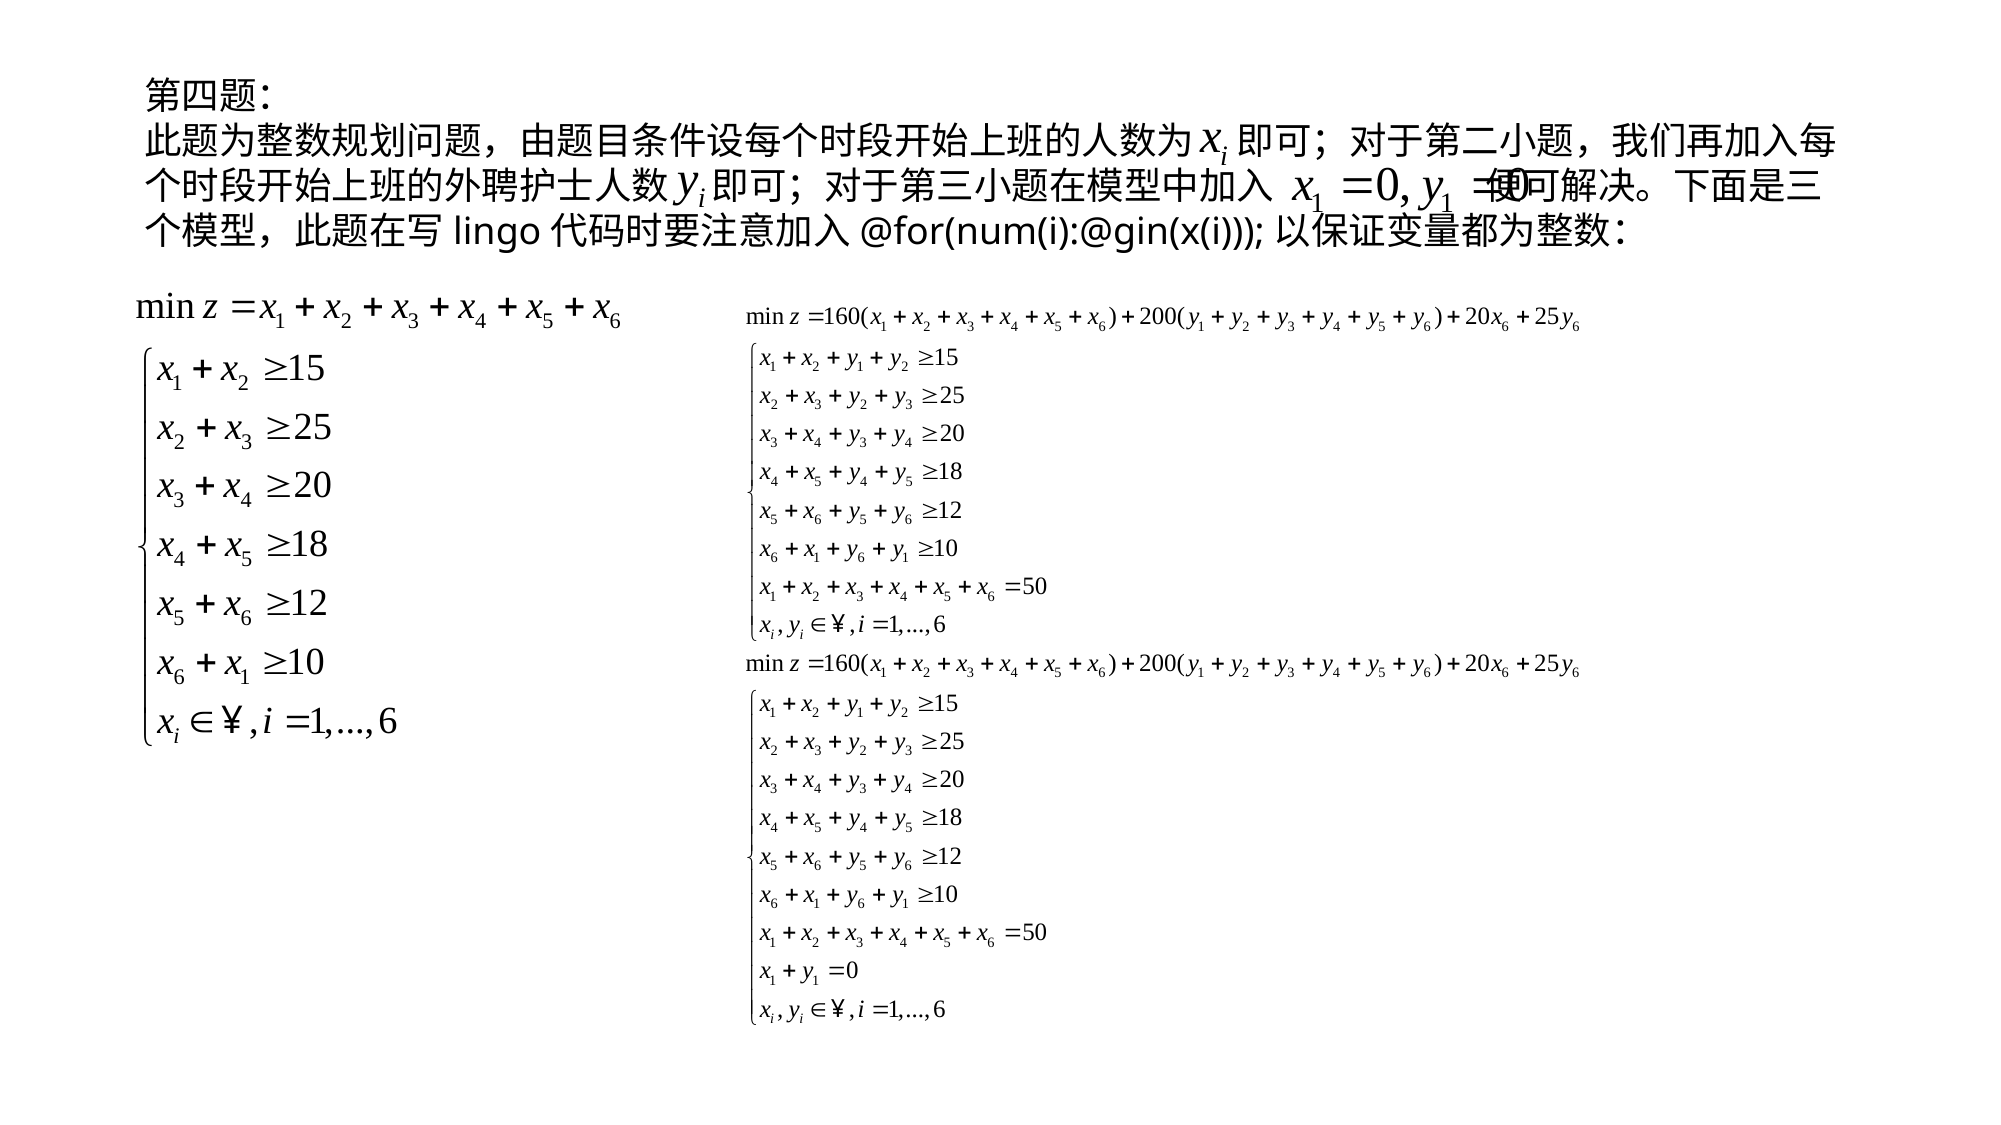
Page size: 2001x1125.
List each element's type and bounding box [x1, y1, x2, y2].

text_box [129, 280, 628, 756]
text_box [129, 64, 1871, 262]
text_box [741, 647, 1586, 1031]
text_box [741, 300, 1586, 647]
